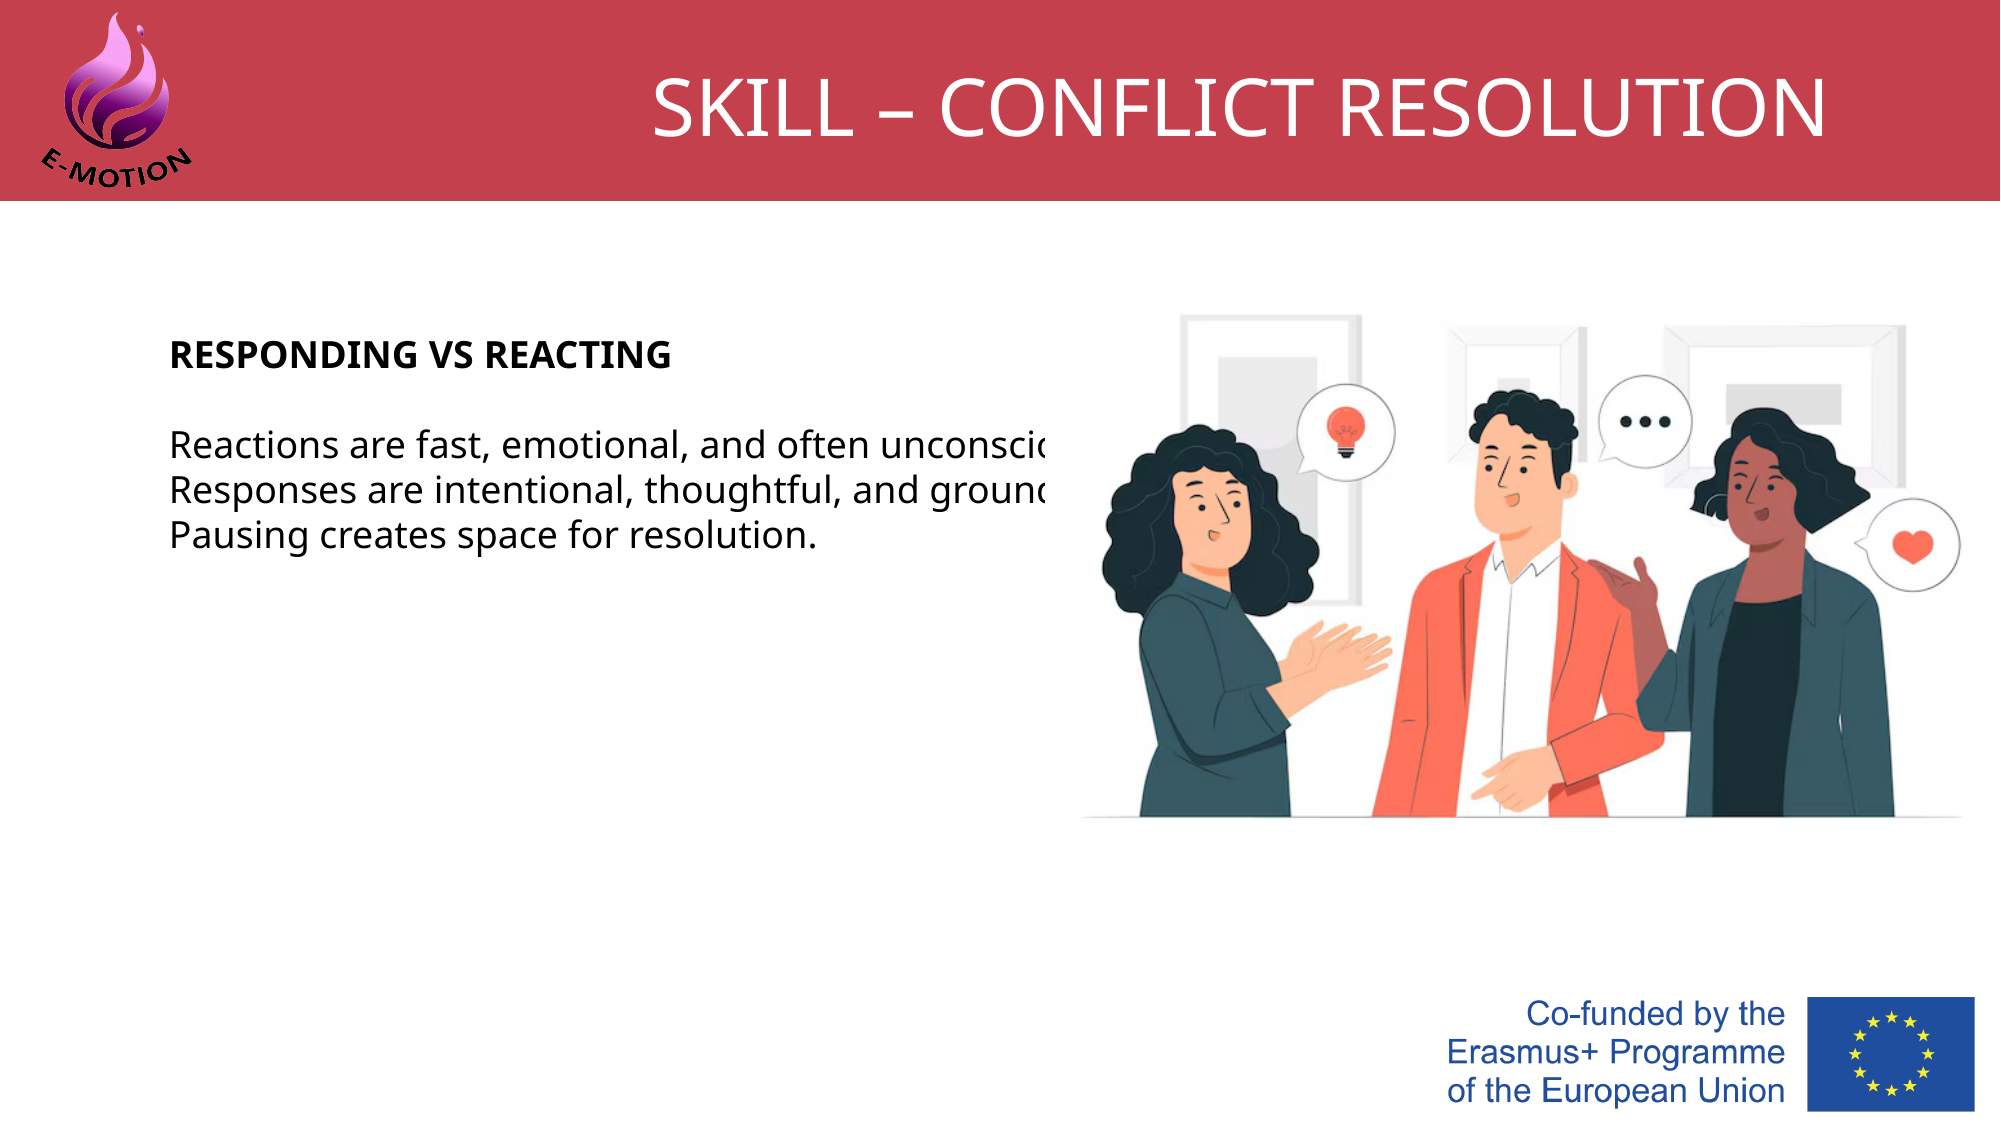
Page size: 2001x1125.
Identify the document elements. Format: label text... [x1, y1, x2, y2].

text_box SKILL – CONFLICT RESOLUTION [587, 48, 1846, 323]
text_box RESPONDING VS REACTING Reactions are fast, emotional, and often unconscious. Responses are intentional, thoughtful, and grounded. Pausing creates space for resolution. [154, 323, 1045, 564]
picture [0, 0, 253, 247]
picture [1045, 247, 2000, 884]
